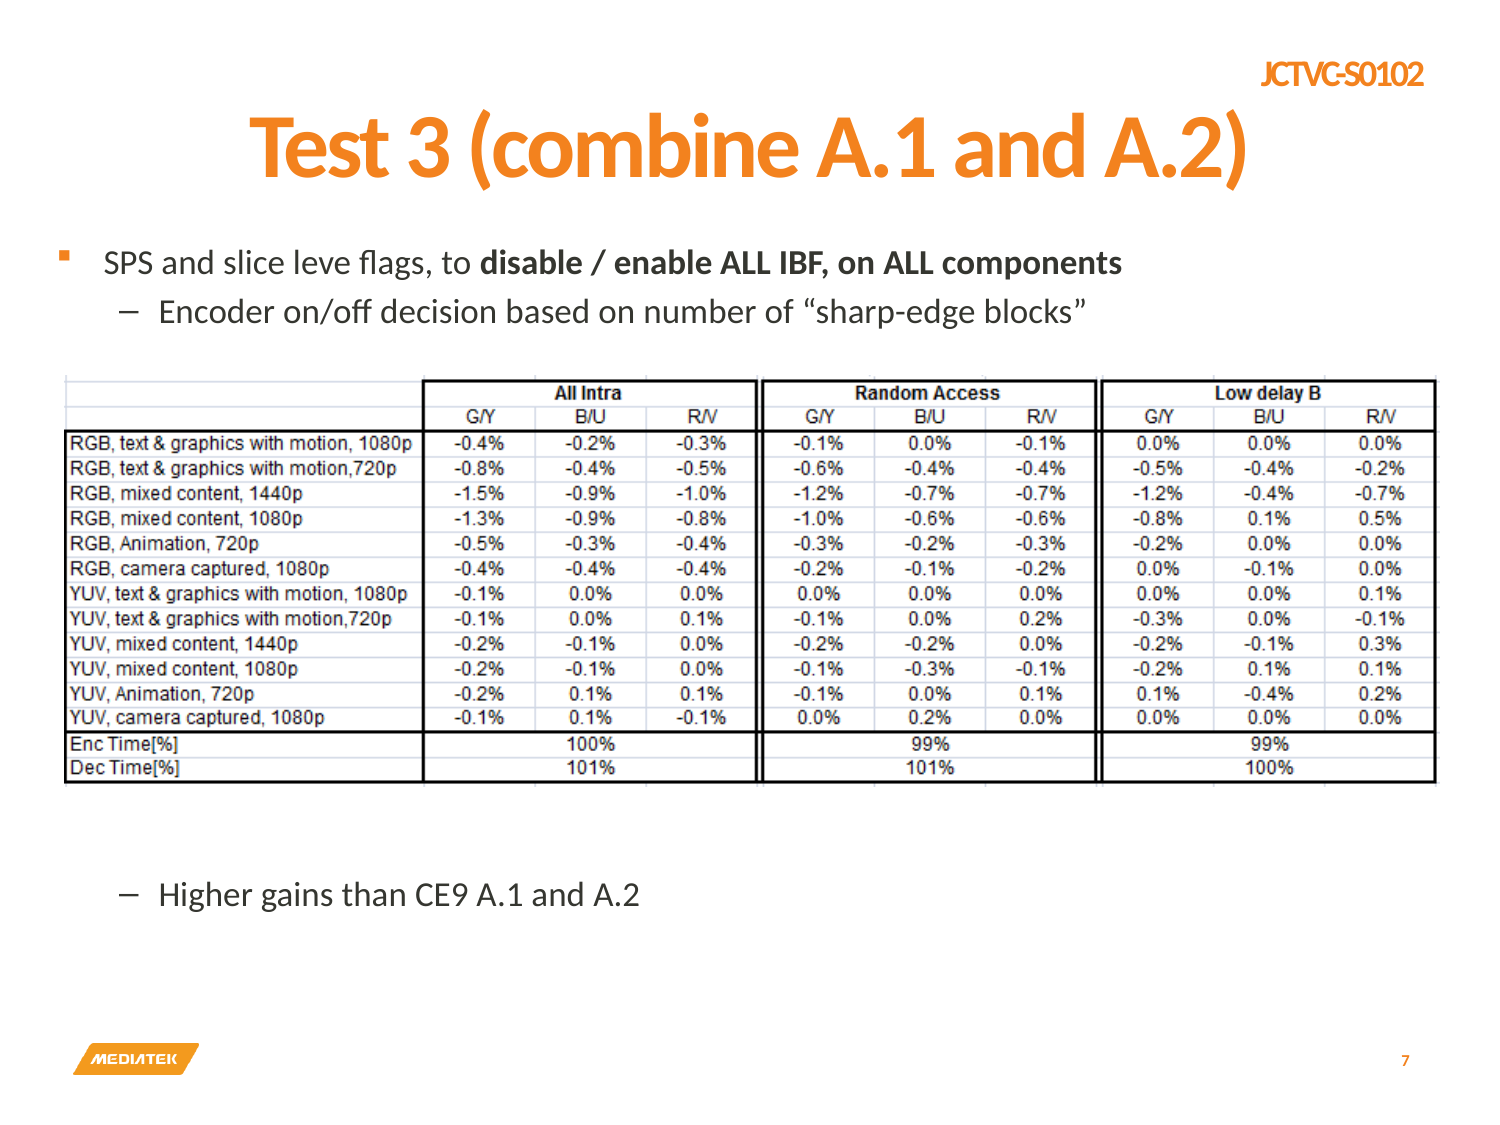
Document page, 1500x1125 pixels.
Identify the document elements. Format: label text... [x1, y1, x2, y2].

title Test 3 (combine A.1 and A.2) [75, 99, 1425, 231]
picture [64, 375, 1441, 788]
picture [73, 1043, 199, 1075]
slide_number 7 [1251, 1029, 1425, 1090]
list SPS and slice leve flags, to disable / enable ALL IBF, on ALL components Encoder on/off decision based on number of “sharp-edge blocks” Higher gains than CE9 A.1 and A.2 [41, 231, 1447, 922]
